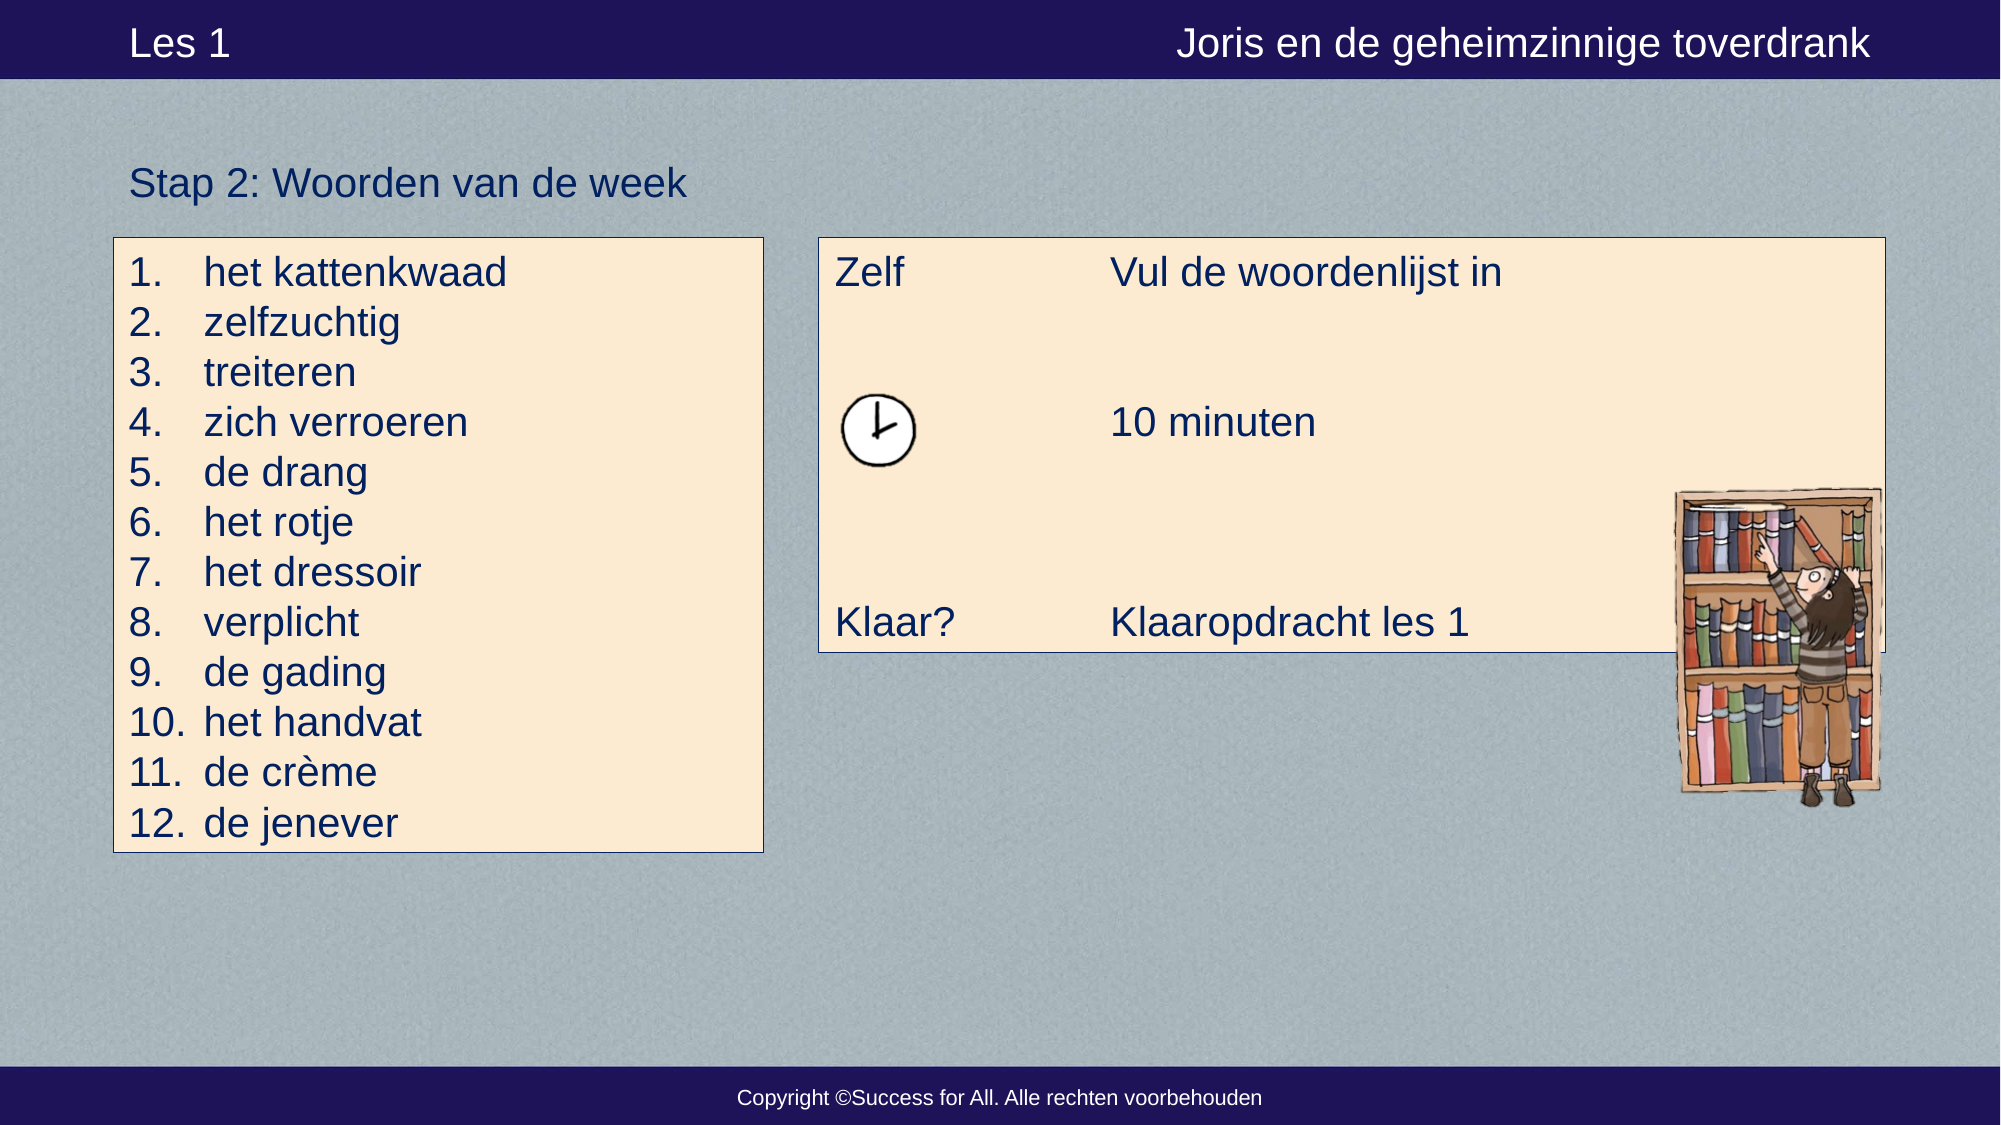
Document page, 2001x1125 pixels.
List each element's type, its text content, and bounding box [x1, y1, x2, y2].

text_box het kattenkwaad zelfzuchtig treiteren zich verroeren de drang het rotje het dressoir verplicht de gading het handvat de crème de jenever [113, 237, 764, 853]
text_box Les 1 [114, 8, 354, 73]
text_box Copyright ©Success for All. Alle rechten voorbehouden [0, 1076, 2000, 1125]
text_box Joris en de geheimzinnige toverdrank [999, 8, 1886, 73]
text_box Zelf Vul de woordenlijst in 10 minuten Klaar? Klaaropdracht les 1 [818, 237, 1886, 653]
text_box Stap 2: Woorden van de week [113, 148, 1635, 214]
picture [0, 0, 2001, 1125]
